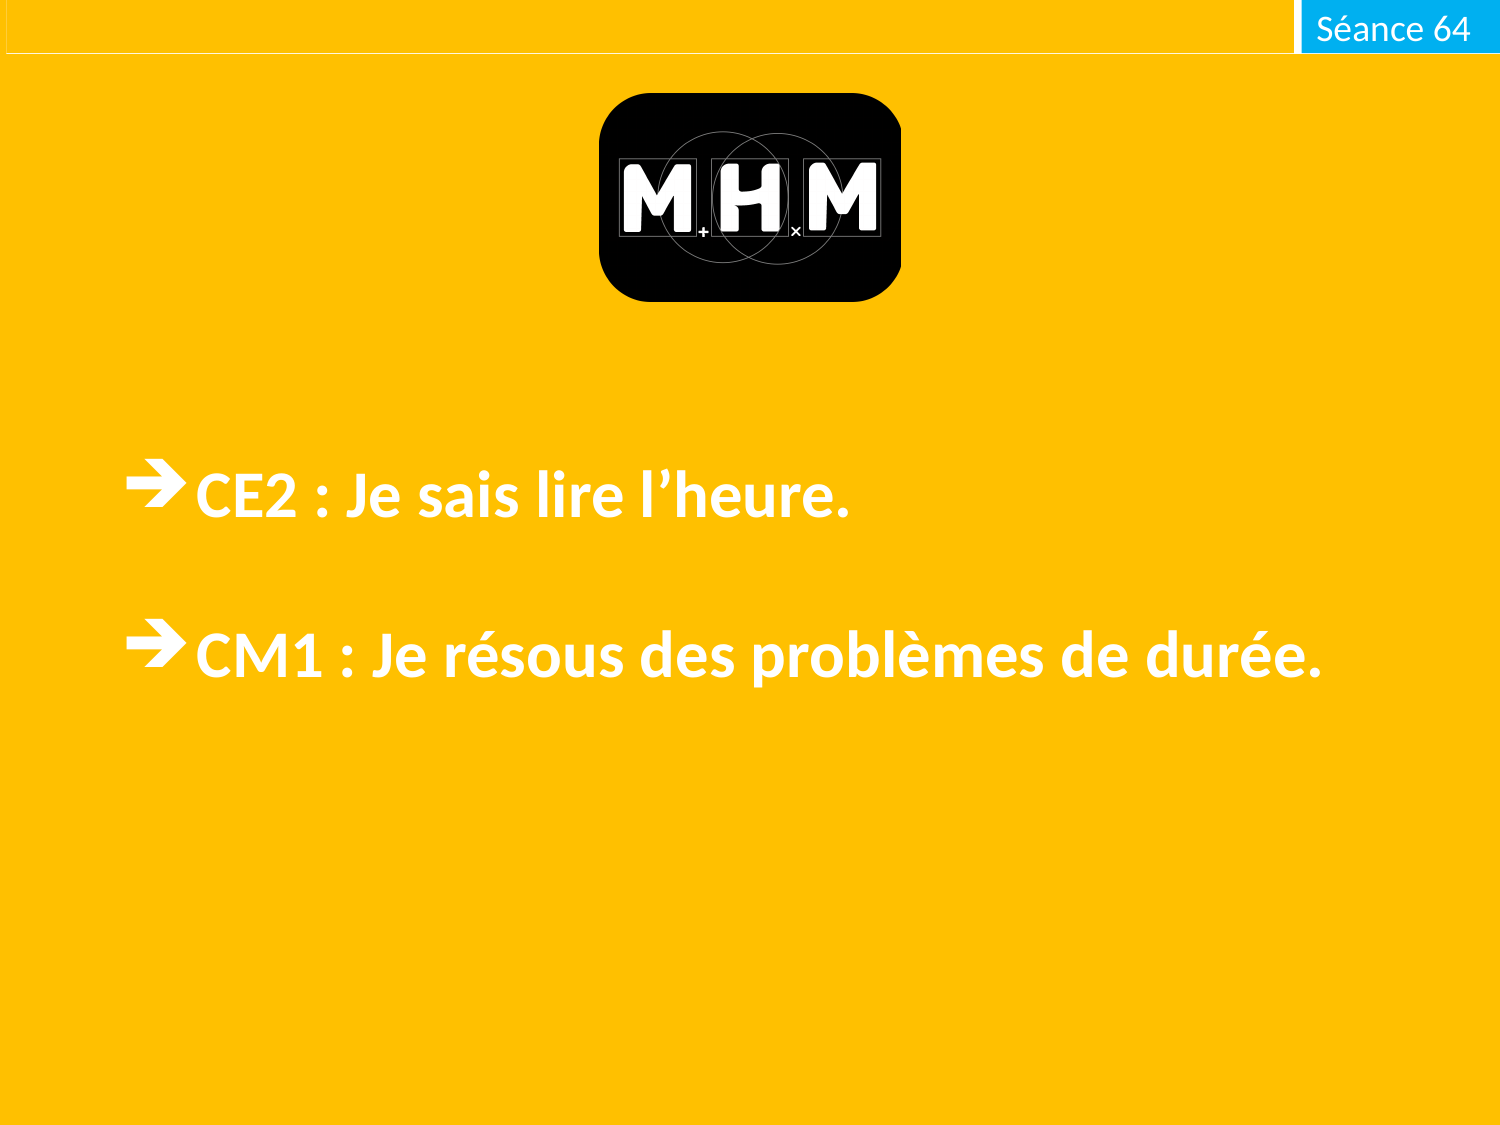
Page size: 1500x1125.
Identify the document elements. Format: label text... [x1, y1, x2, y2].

picture [599, 93, 901, 302]
text_box CE2 : Je sais lire l’heure. CM1 : Je résous des problèmes de durée. [107, 373, 1370, 699]
text_box [0, 52, 1500, 1125]
